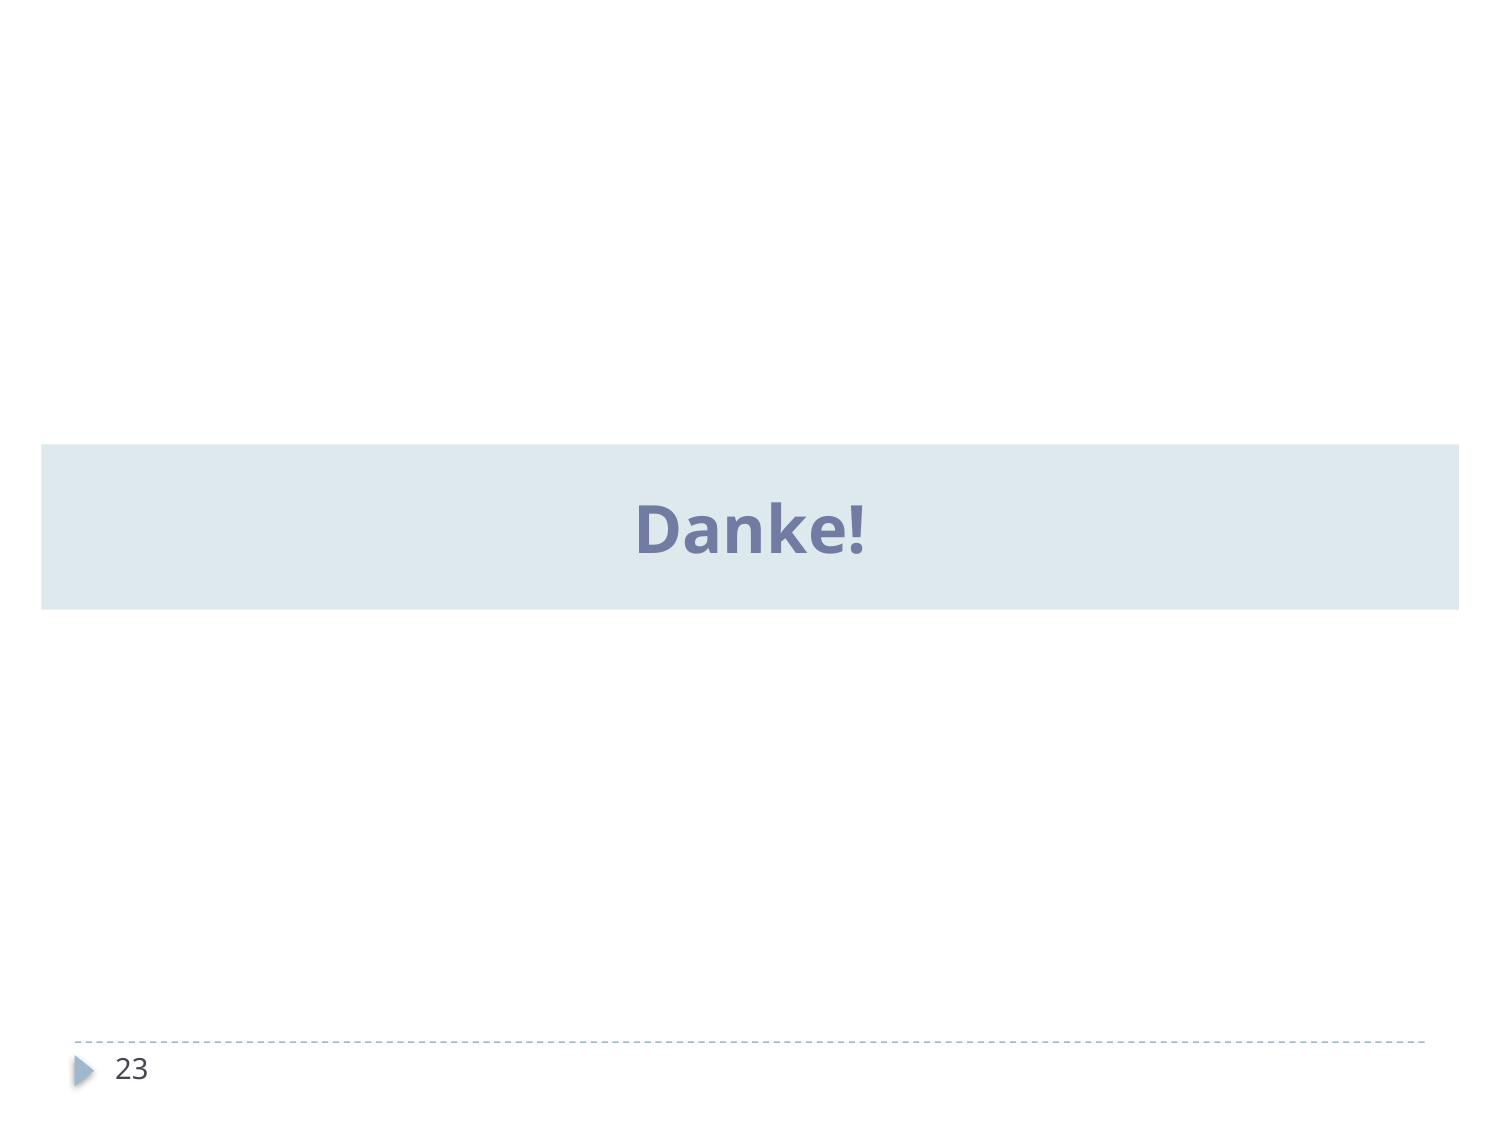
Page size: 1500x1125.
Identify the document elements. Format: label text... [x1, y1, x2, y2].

slide_number 23 [100, 1042, 426, 1103]
title Danke! [41, 444, 1459, 610]
